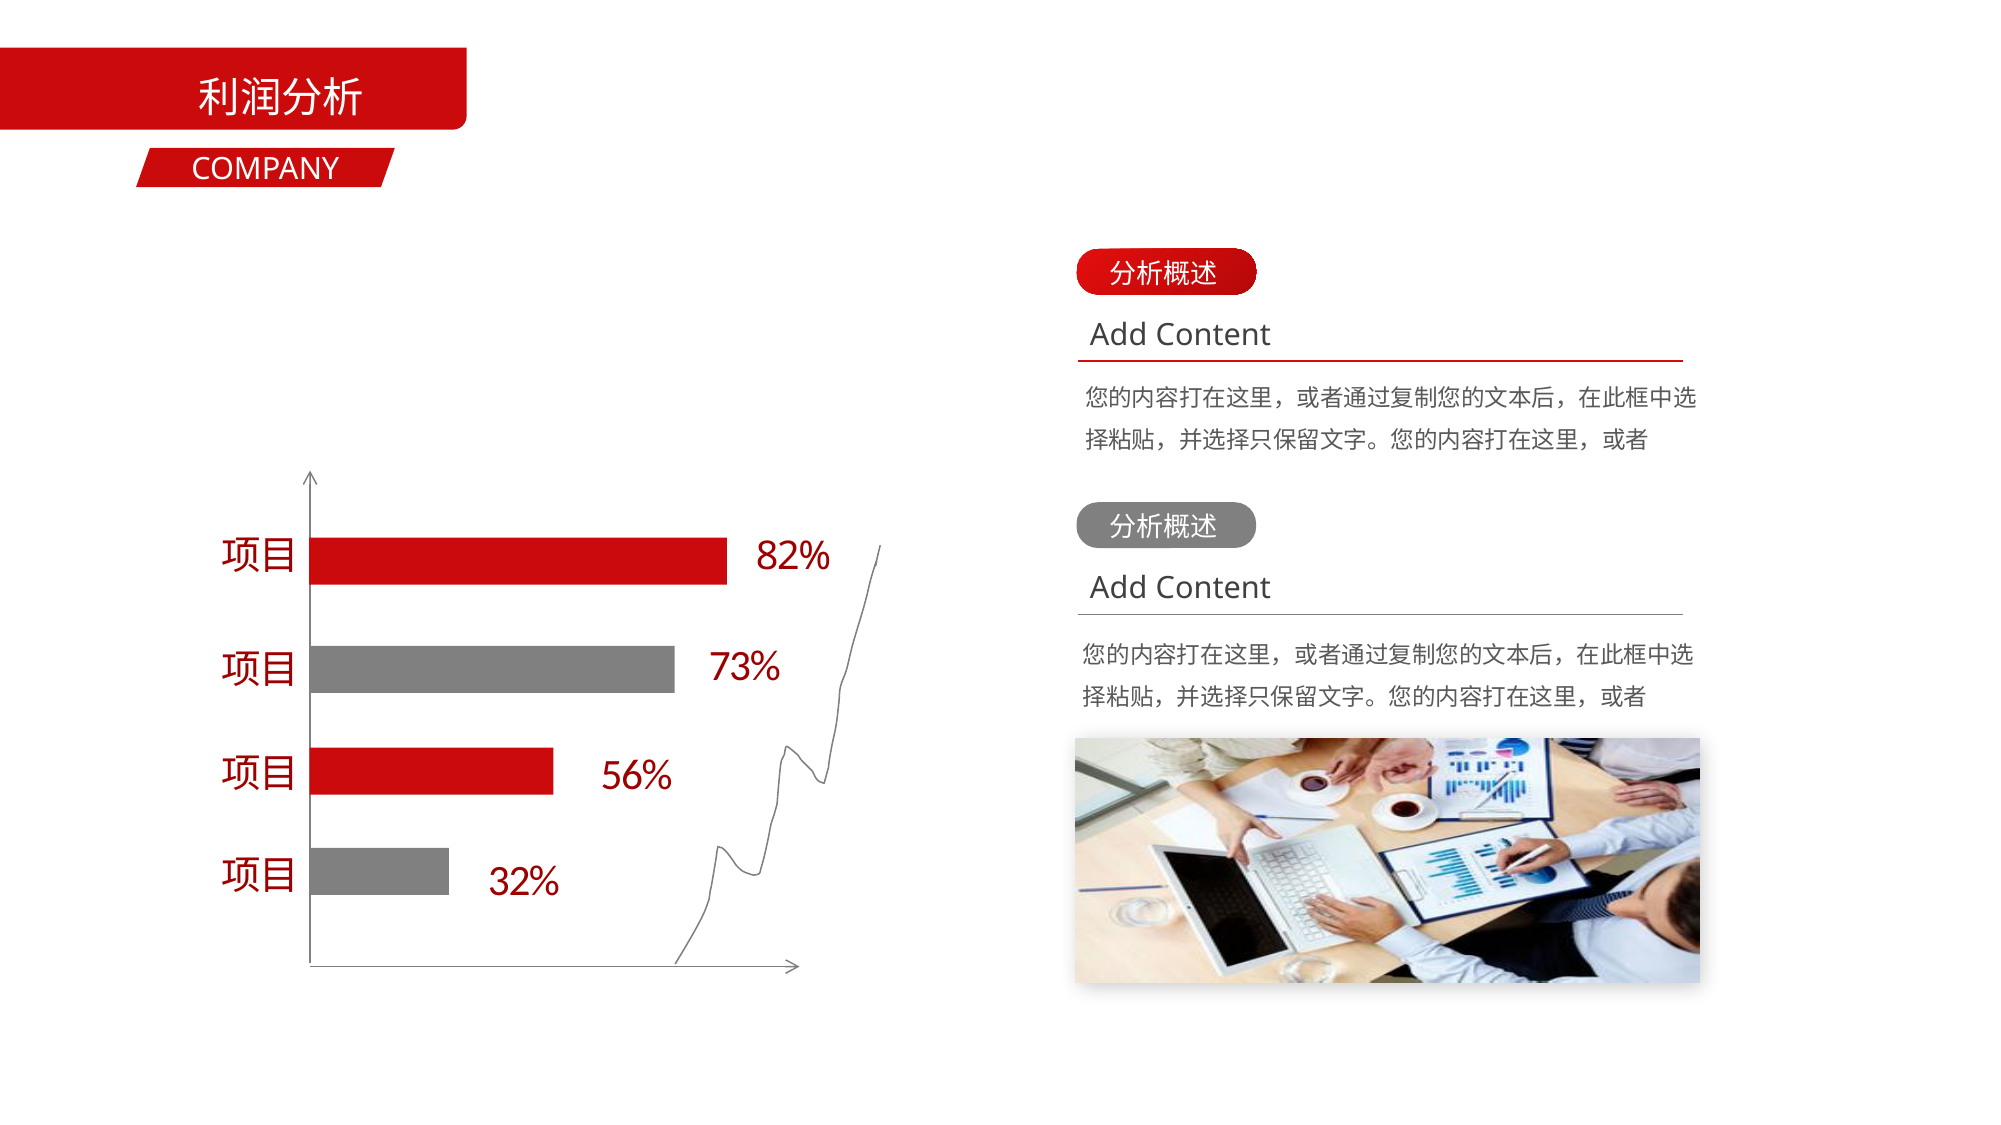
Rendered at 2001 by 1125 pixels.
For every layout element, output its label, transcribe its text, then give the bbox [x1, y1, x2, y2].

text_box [805, 523, 847, 912]
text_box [1074, 501, 1302, 614]
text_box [208, 470, 800, 967]
text_box 您的内容打在这里，或者通过复制您的文本后，在此框中选择粘贴，并选择只保留文字。您的内容打在这里，或者 [1077, 364, 1712, 457]
text_box [851, 545, 882, 655]
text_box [1074, 248, 1302, 360]
text_box 您的内容打在这里，或者通过复制您的文本后，在此框中选择粘贴，并选择只保留文字。您的内容打在这里，或者 [1075, 622, 1710, 714]
text_box COMPANY [134, 145, 397, 190]
picture [1075, 738, 1700, 984]
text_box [0, 47, 467, 130]
